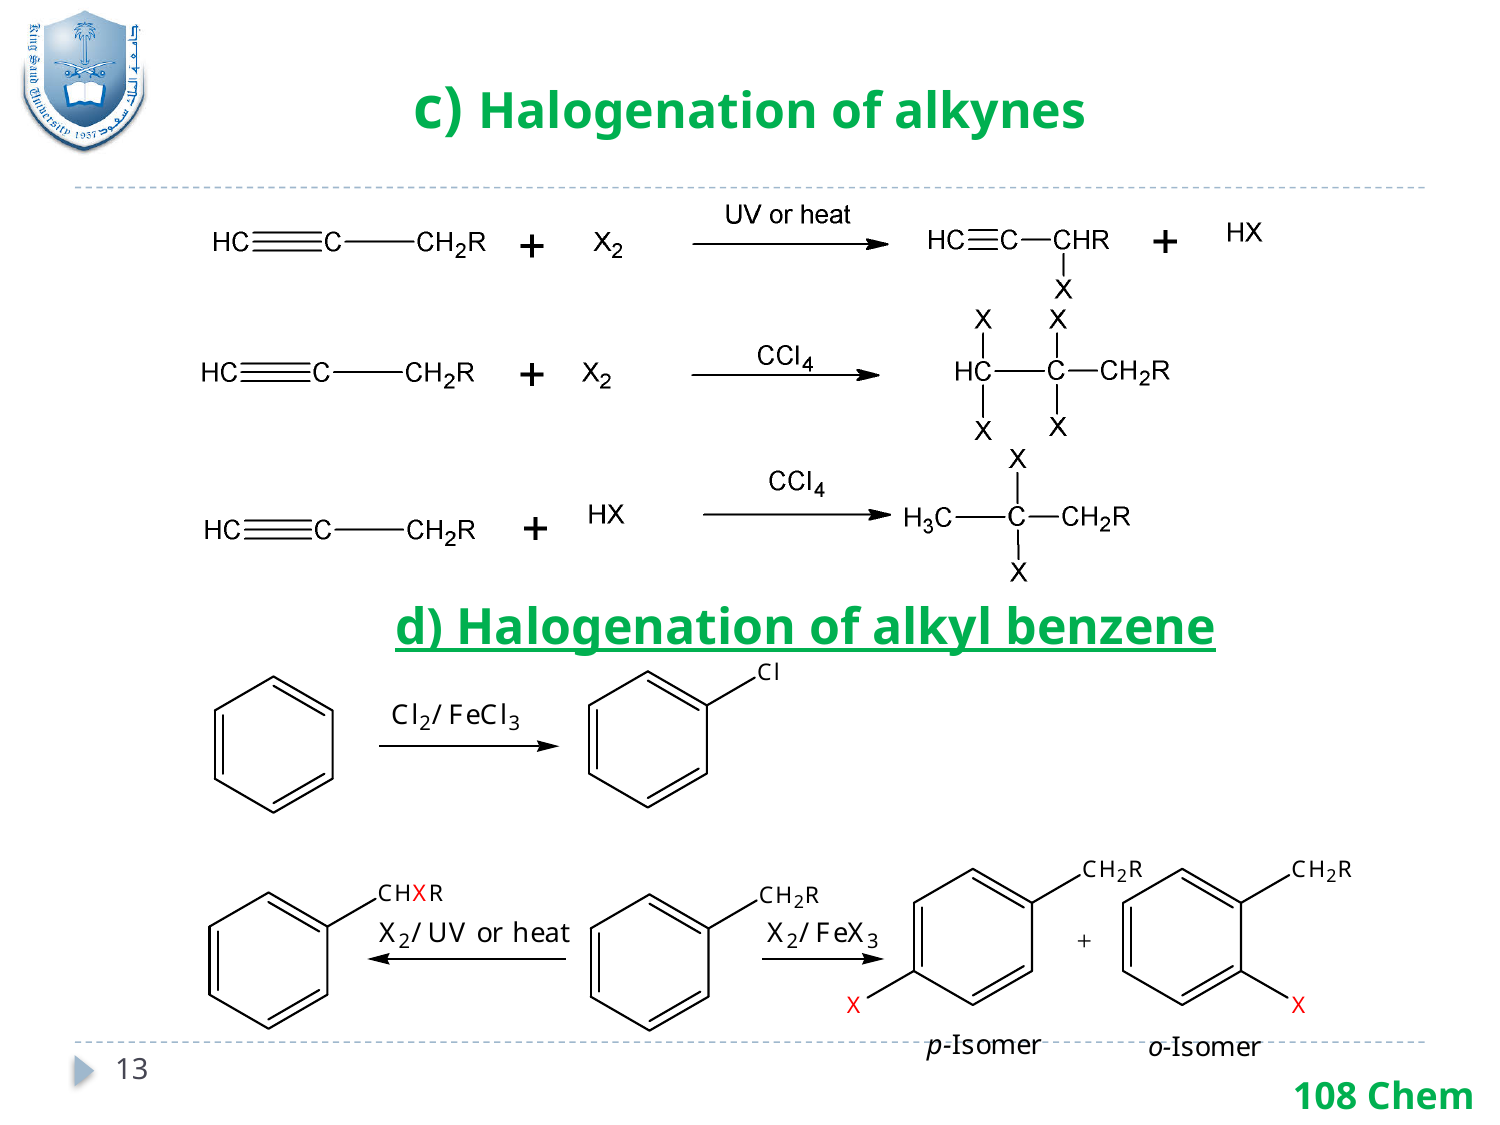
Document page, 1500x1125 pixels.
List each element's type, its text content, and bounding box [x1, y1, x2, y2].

text_box 108 Chem [1278, 1064, 1490, 1125]
picture [4, 1, 163, 160]
text_box d) Halogenation of alkyl benzene [380, 601, 1232, 662]
slide_number 13 [100, 1042, 426, 1103]
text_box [205, 662, 1355, 1063]
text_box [199, 199, 1263, 588]
list c) Halogenation of alkynes [75, 62, 1425, 1010]
